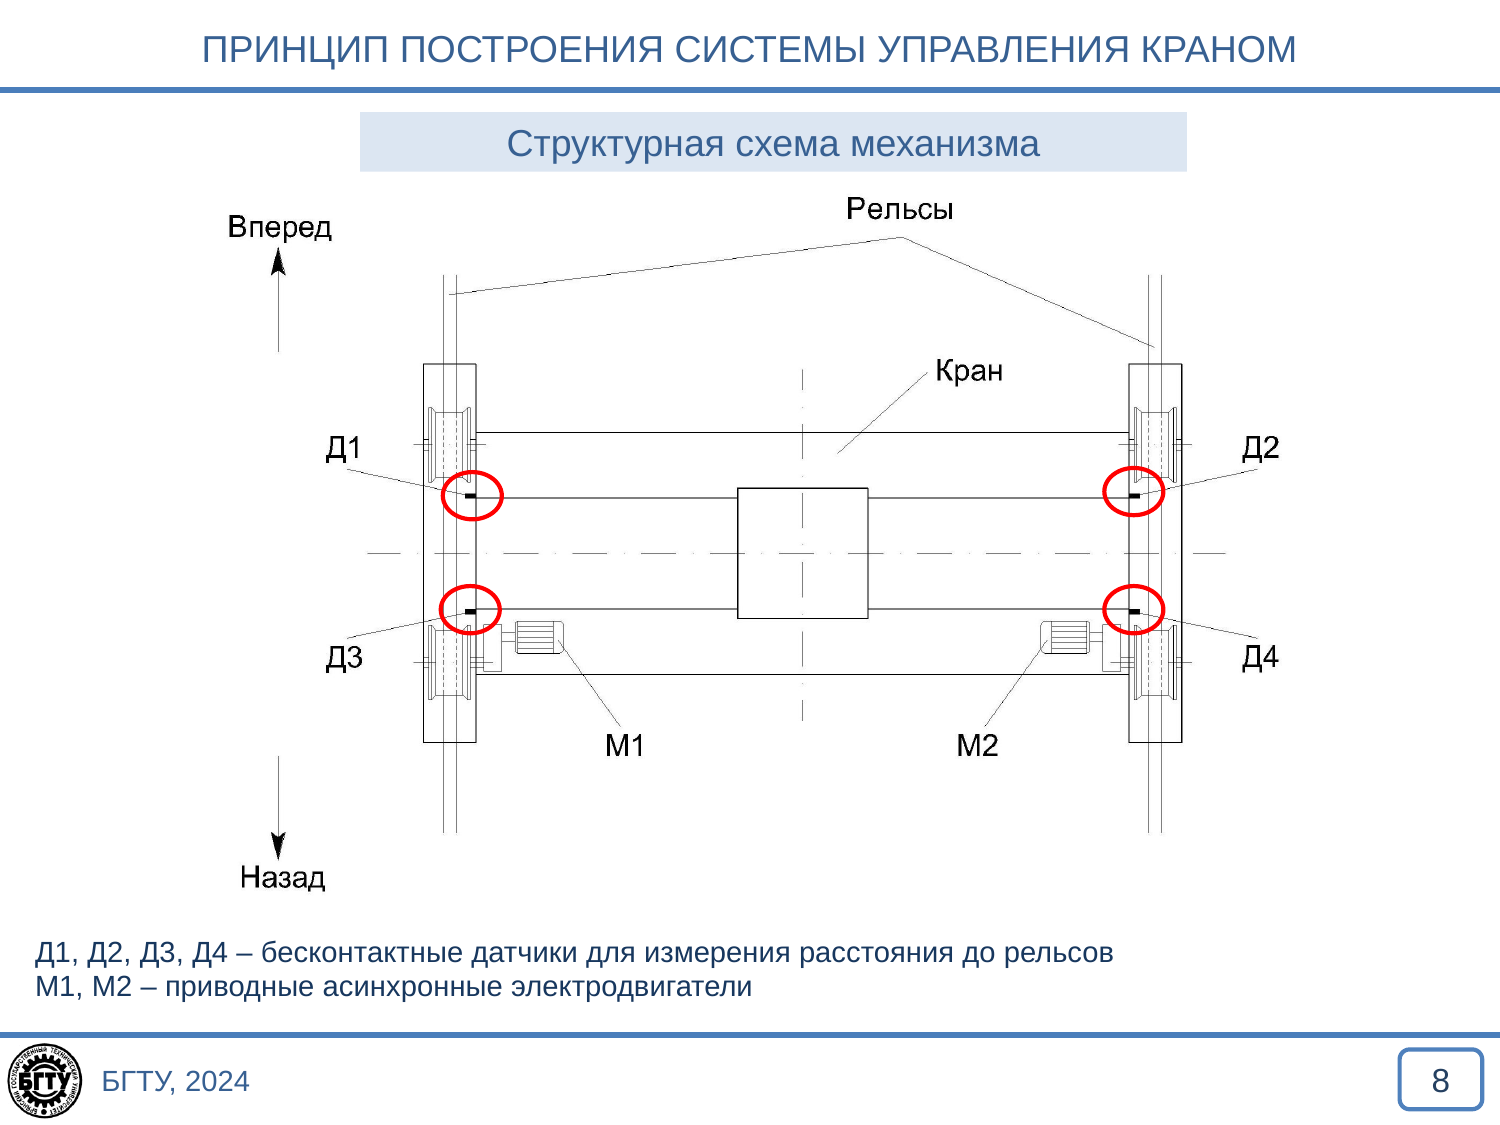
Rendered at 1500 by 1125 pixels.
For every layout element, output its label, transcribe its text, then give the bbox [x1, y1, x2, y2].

text_box Д1, Д2, Д3, Д4 – бесконтактные датчики для измерения расстояния до рельсов М1, М2 – приводные асинхронные электродвигатели [20, 925, 1131, 1011]
text_box Структурная схема механизма [360, 112, 1187, 172]
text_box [0, 1034, 1500, 1119]
text_box ПРИНЦИП ПОСТРОЕНИЯ СИСТЕМЫ УПРАВЛЕНИЯ КРАНОМ [186, 17, 1314, 78]
picture [207, 184, 1293, 918]
